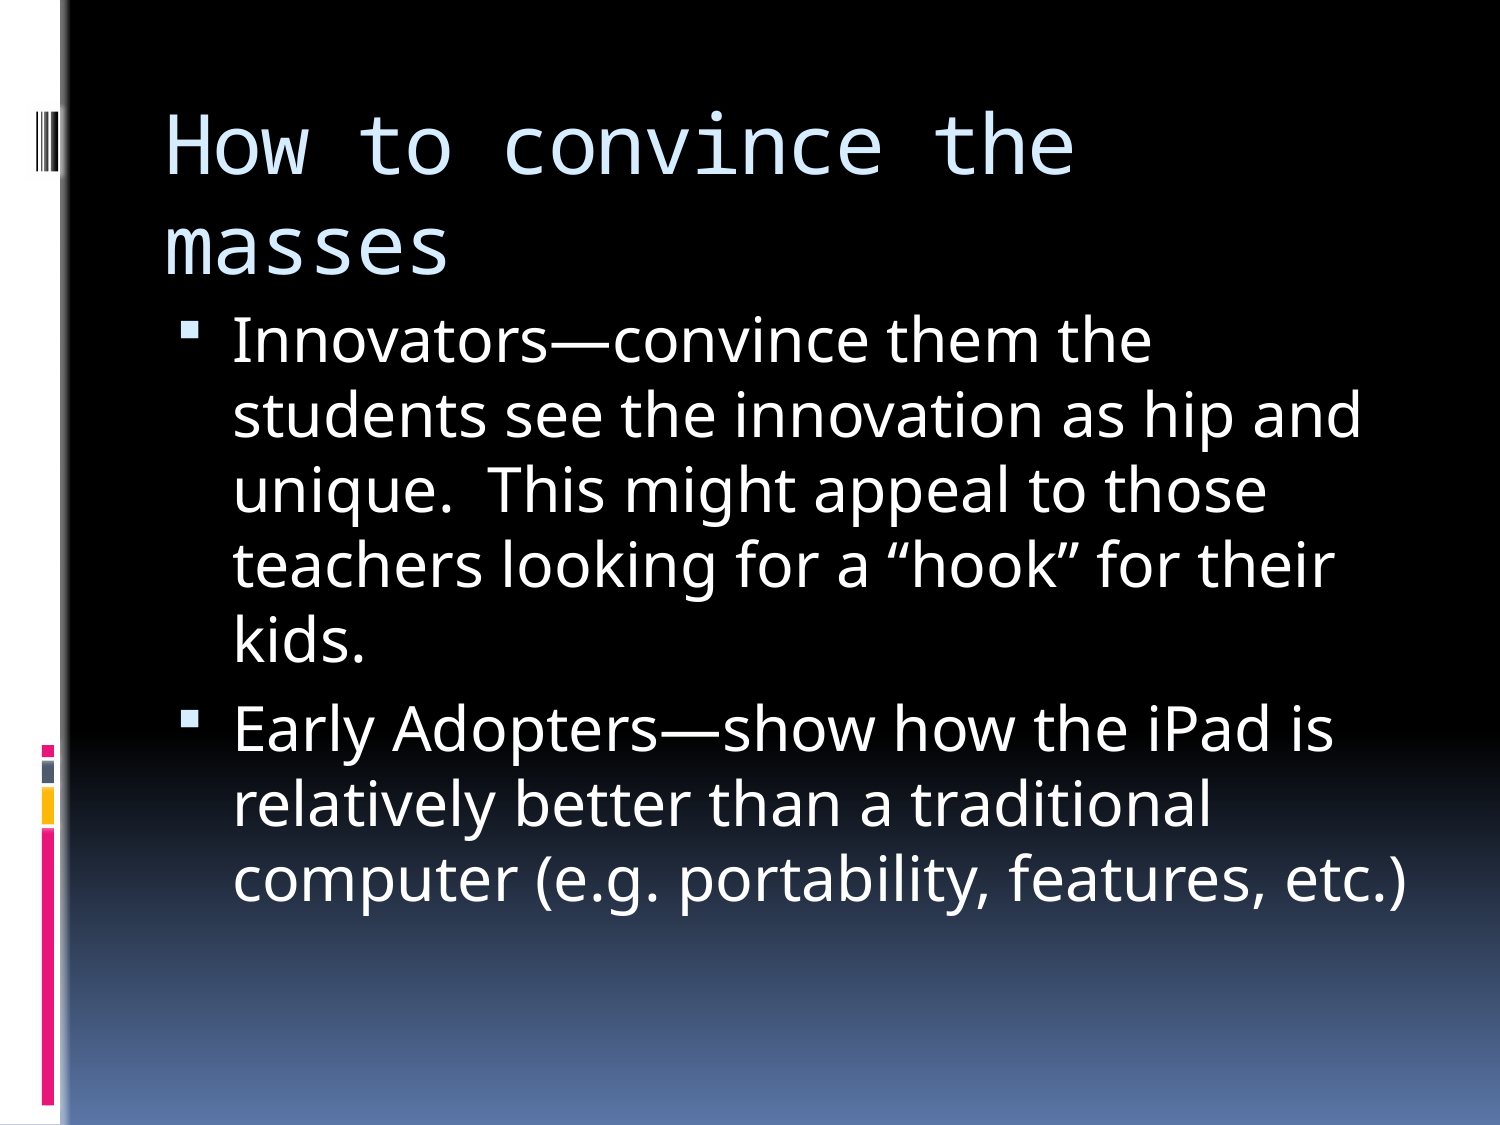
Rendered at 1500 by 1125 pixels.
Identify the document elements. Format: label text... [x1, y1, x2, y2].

list Innovators—convince them the students see the innovation as hip and unique. This might appeal to those teachers looking for a “hook” for their kids. Early Adopters—show how the iPad is relatively better than a traditional computer (e.g. portability, features, etc.) [150, 292, 1425, 1043]
title How to convince the masses [150, 83, 1425, 234]
